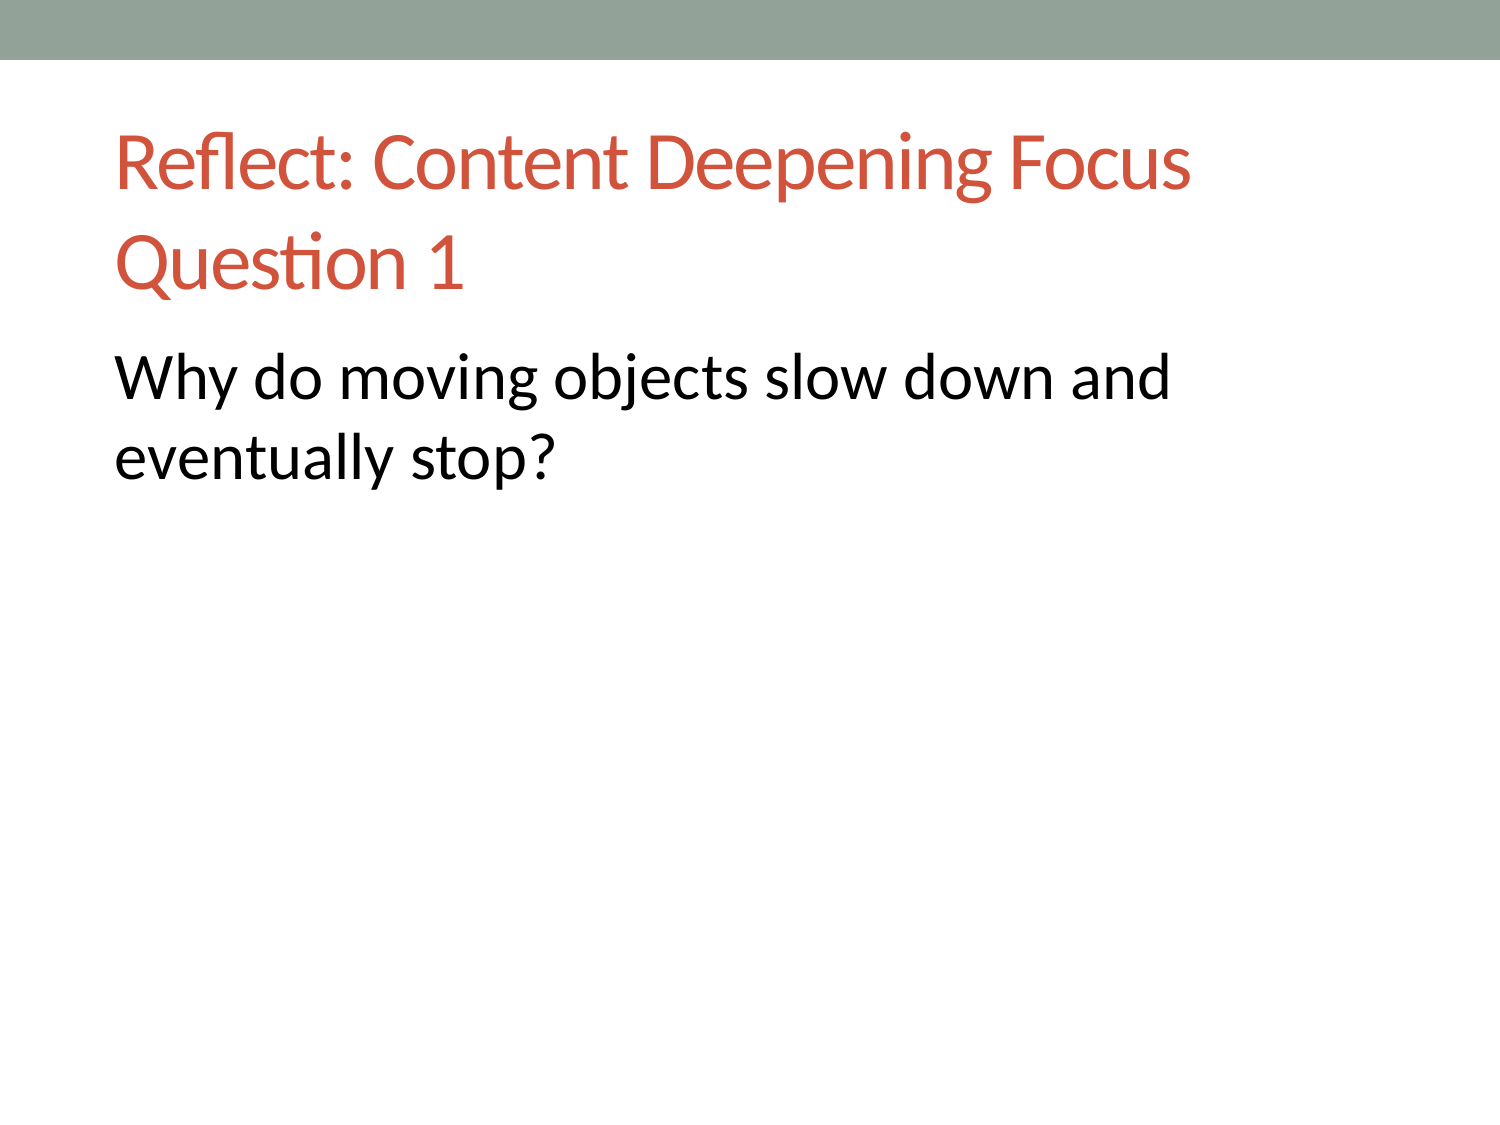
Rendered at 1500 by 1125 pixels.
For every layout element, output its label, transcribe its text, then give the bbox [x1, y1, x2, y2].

title Reflect: Content Deepening Focus Question 1 [99, 125, 1425, 288]
list Why do moving objects slow down and eventually stop? [99, 324, 1425, 988]
